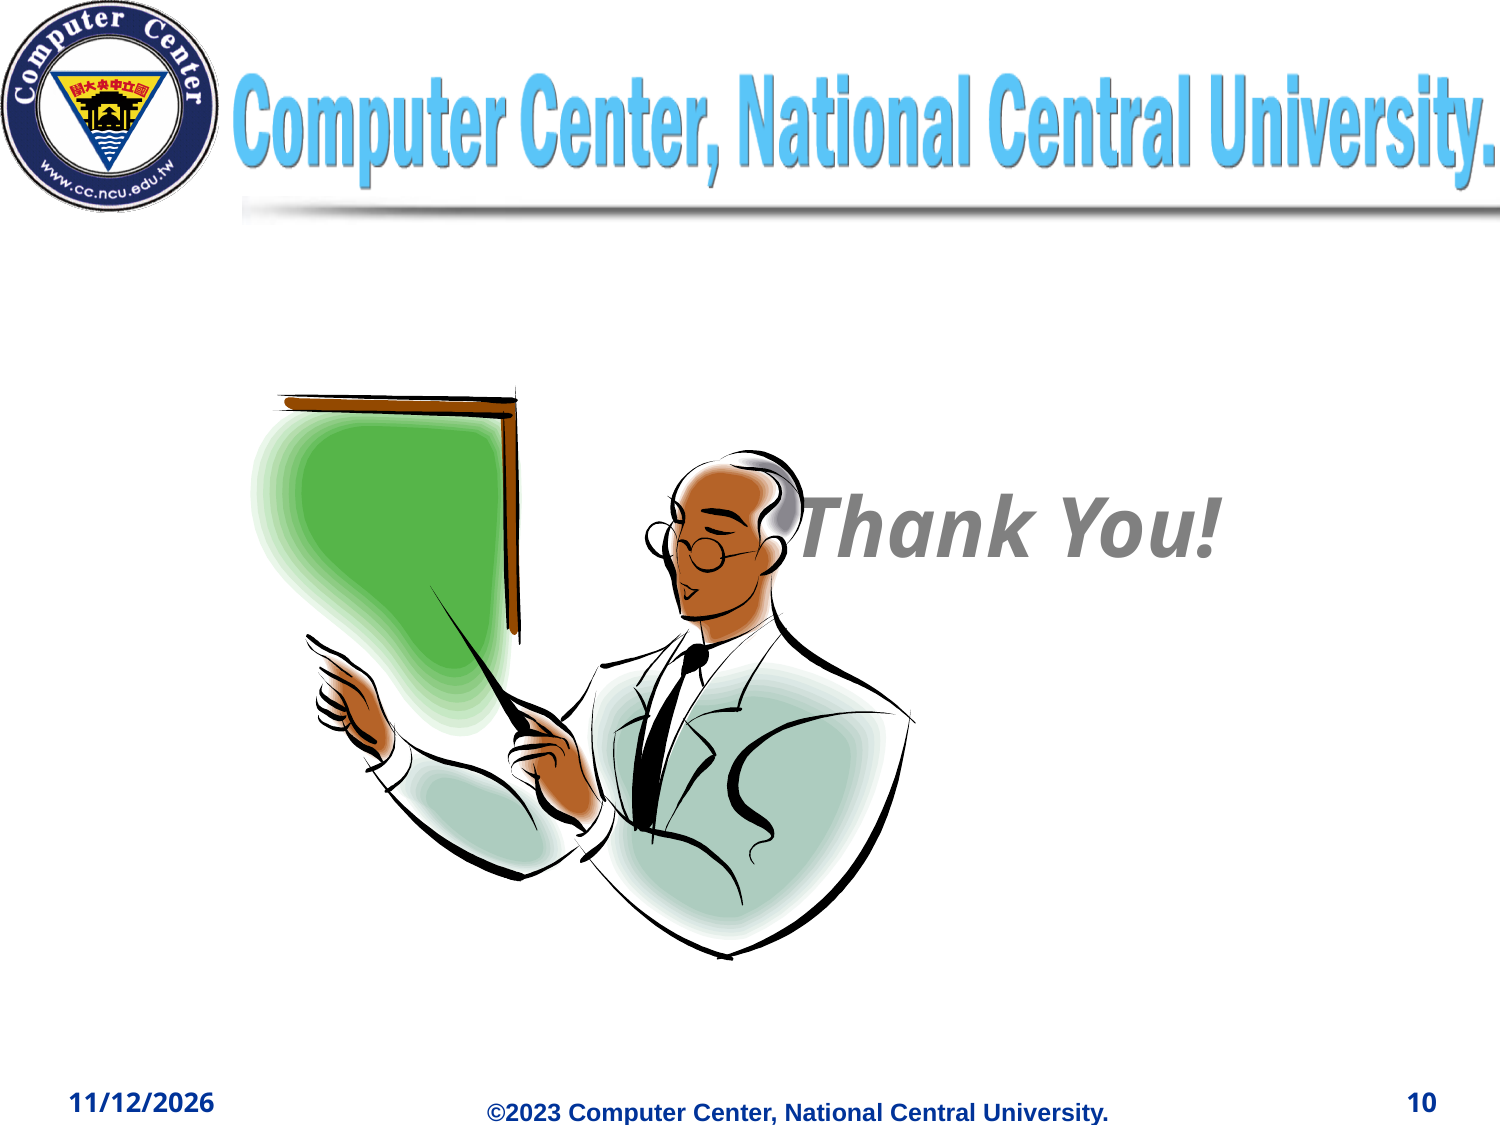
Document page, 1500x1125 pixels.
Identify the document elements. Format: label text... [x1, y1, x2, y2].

slide_number 10 [1139, 1078, 1453, 1125]
picture [242, 385, 916, 962]
picture [0, 0, 219, 219]
text_box Thank You! [916, 467, 1430, 581]
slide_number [53, 1078, 366, 1125]
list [230, 30, 1500, 374]
